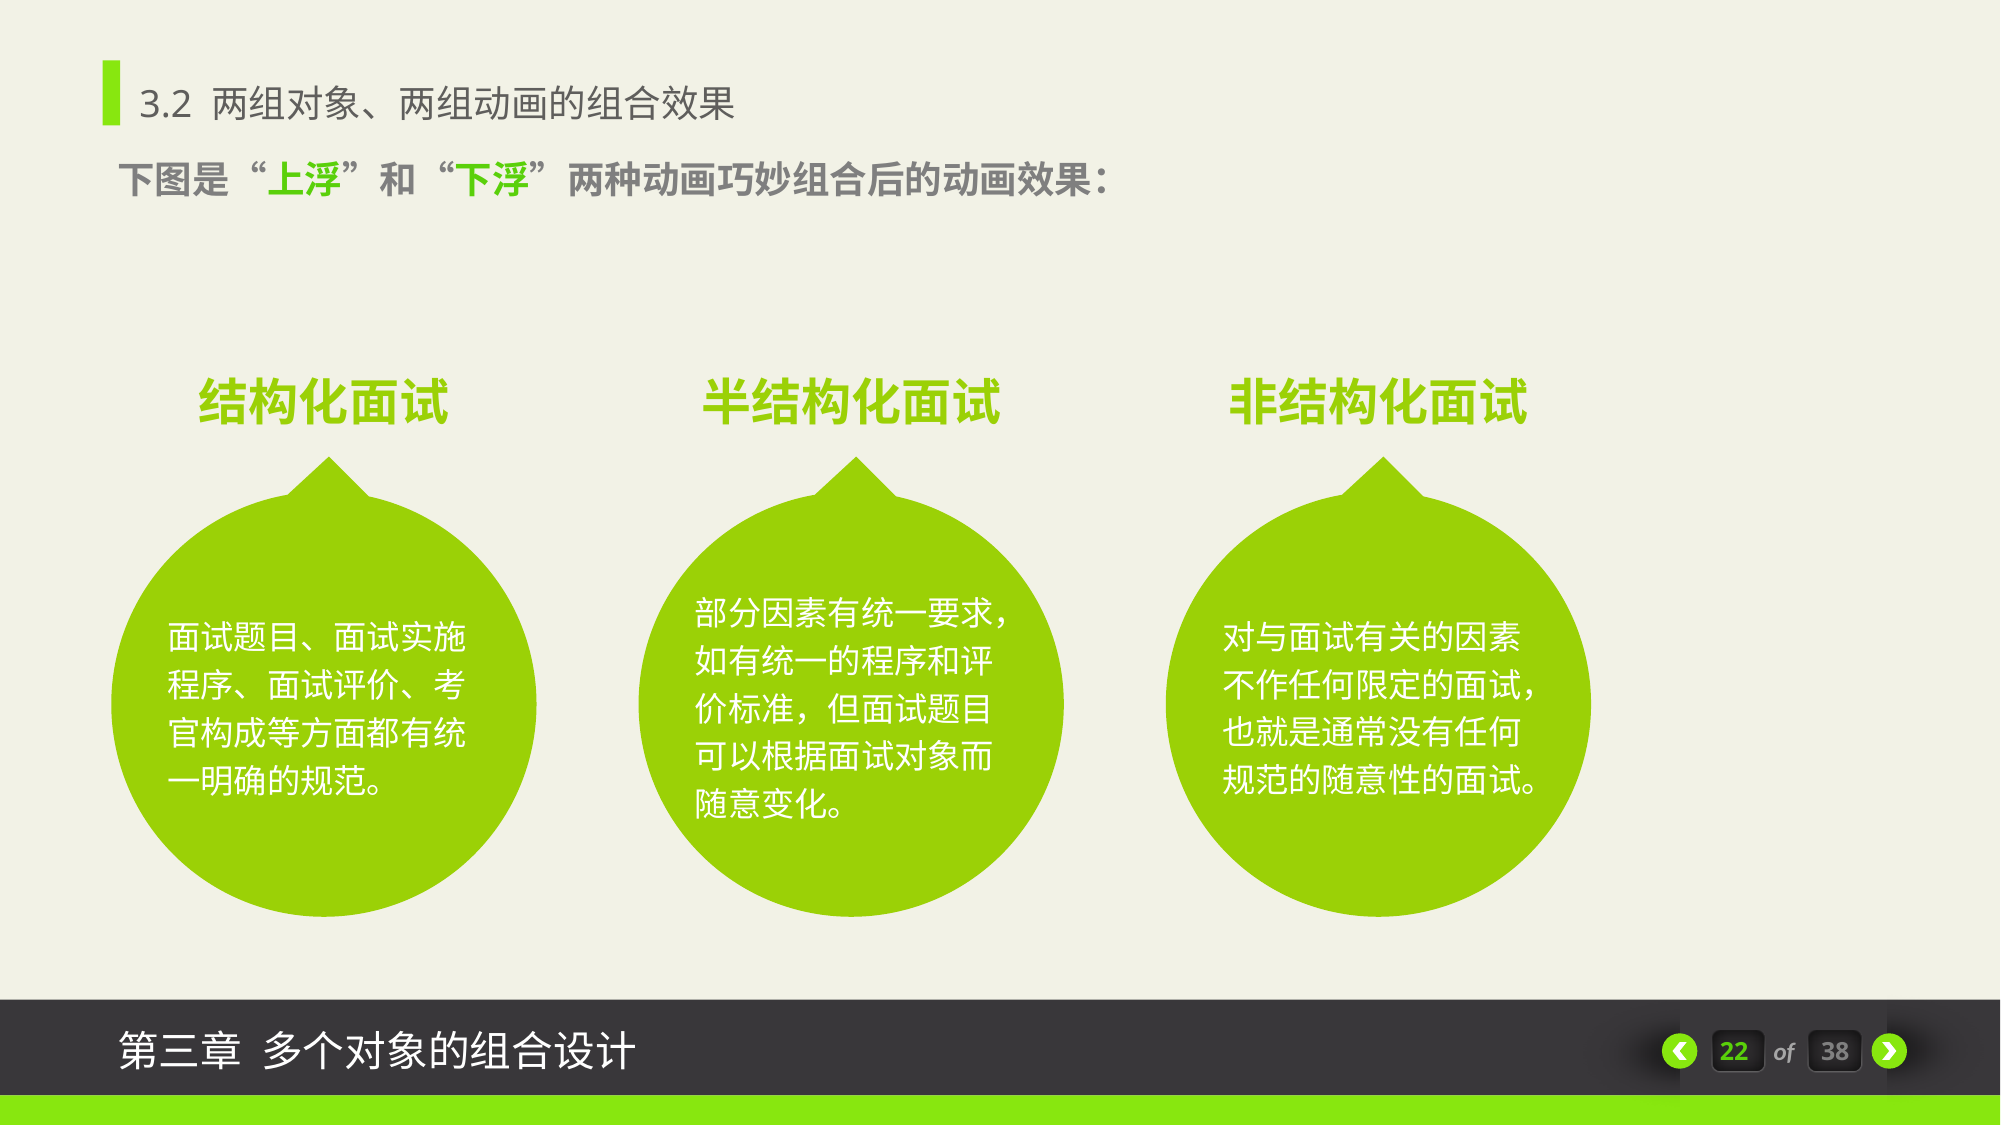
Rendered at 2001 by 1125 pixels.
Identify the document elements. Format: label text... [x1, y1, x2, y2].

picture [1709, 1026, 1769, 1076]
text_box [1023, 578, 1064, 830]
text_box [680, 831, 1022, 917]
text_box [638, 579, 679, 829]
text_box 对与面试有关的因素不作任何限定的面试，也就是通常没有任何规范的随意性的面试。 [1207, 600, 1550, 807]
text_box [681, 456, 1021, 576]
picture [1567, 992, 1693, 1110]
text_box [111, 456, 537, 917]
text_box 非结构化面试 [1165, 363, 1592, 439]
text_box [102, 60, 121, 126]
text_box 结构化面试 [111, 363, 537, 439]
picture [1875, 991, 2001, 1111]
text_box 半结构化面试 [638, 363, 1064, 439]
text_box 3.2 两组对象、两组动画的组合效果 [124, 58, 954, 132]
text_box [1165, 456, 1592, 917]
text_box 下图是“上浮”和“下浮”两种动画巧妙组合后的动画效果： [102, 148, 1251, 209]
text_box 部分因素有统一要求，如有统一的程序和评价标准，但面试题目可以根据面试对象而随意变化。 [679, 576, 1023, 831]
text_box 面试题目、面试实施程序、面试评价、考官构成等方面都有统一明确的规范。 [152, 601, 496, 808]
picture [1805, 1026, 1866, 1076]
